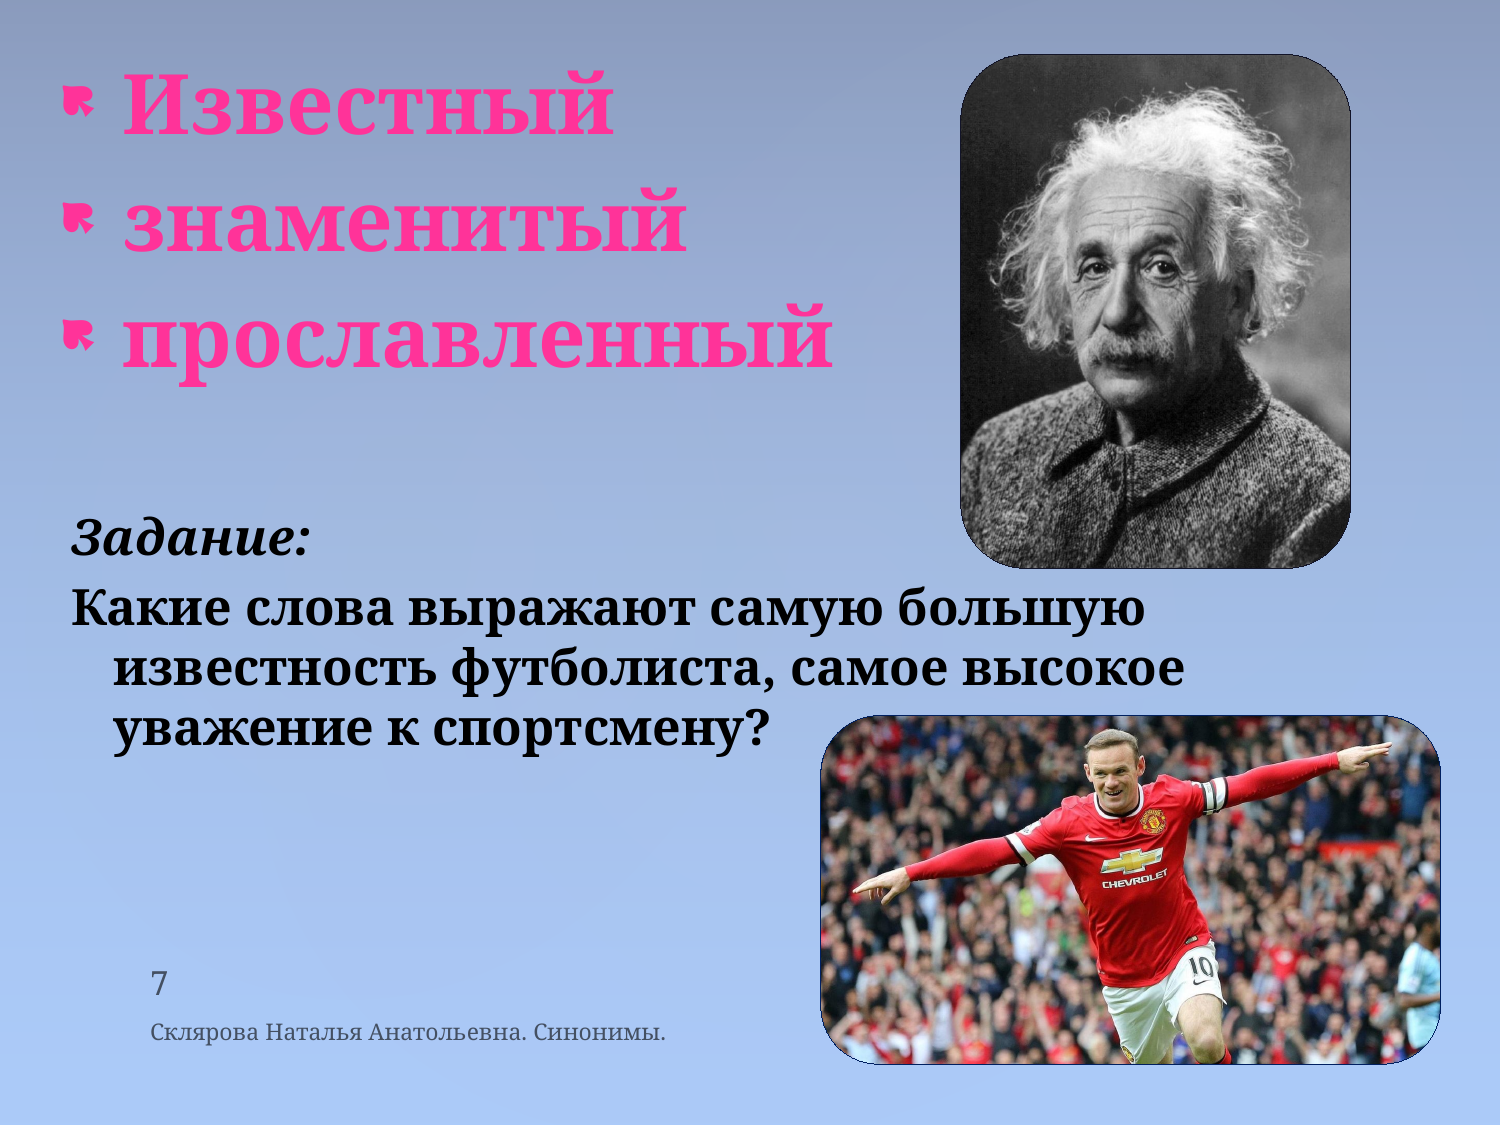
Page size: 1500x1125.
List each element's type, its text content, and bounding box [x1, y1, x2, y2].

footer Склярова Наталья Анатольевна. Синонимы. [135, 1009, 812, 1070]
list Задание: Какие слова выражают самую большую известность футболиста, самое высокое уважение к спортсмену? [53, 373, 1412, 679]
picture [960, 53, 1352, 569]
slide_number 7 [135, 958, 485, 1009]
picture [820, 715, 1442, 1065]
list Известный знаменитый прославленный [41, 0, 939, 499]
